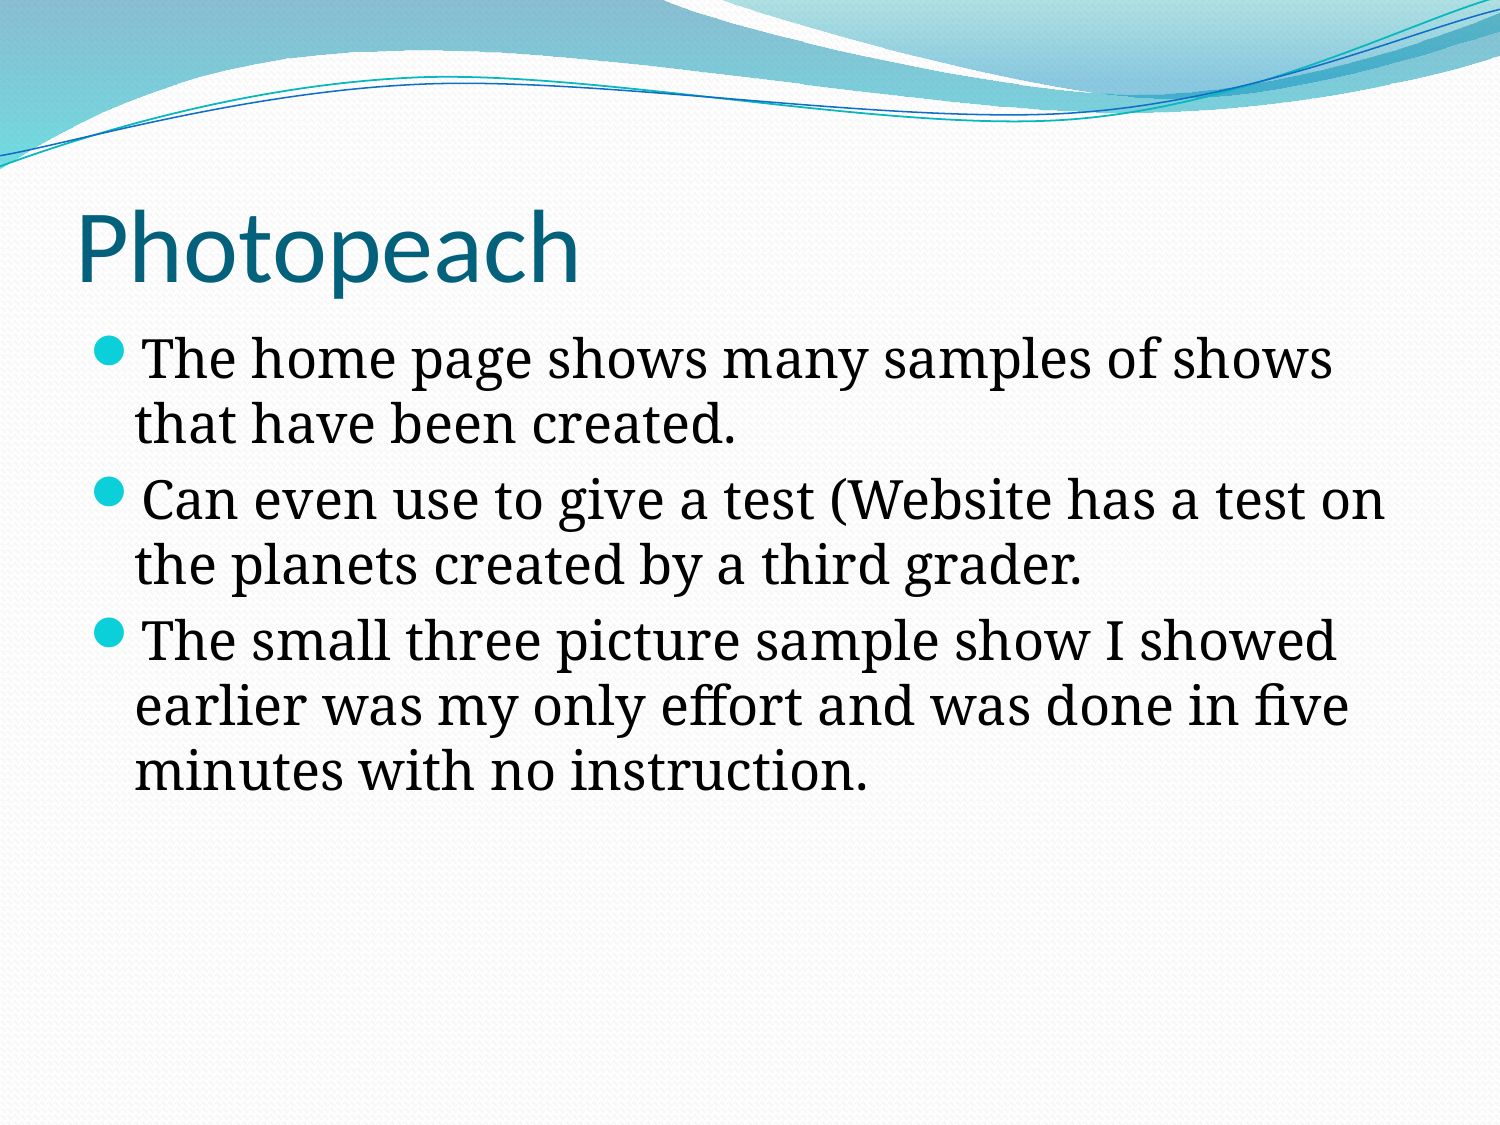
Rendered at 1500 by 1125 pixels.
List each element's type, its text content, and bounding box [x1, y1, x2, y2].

title Photopeach [75, 115, 1425, 303]
list The home page shows many samples of shows that have been created. Can even use to give a test (Website has a test on the planets created by a third grader. The small three picture sample show I showed earlier was my only effort and was done in five minutes with no instruction. [75, 317, 1425, 1038]
